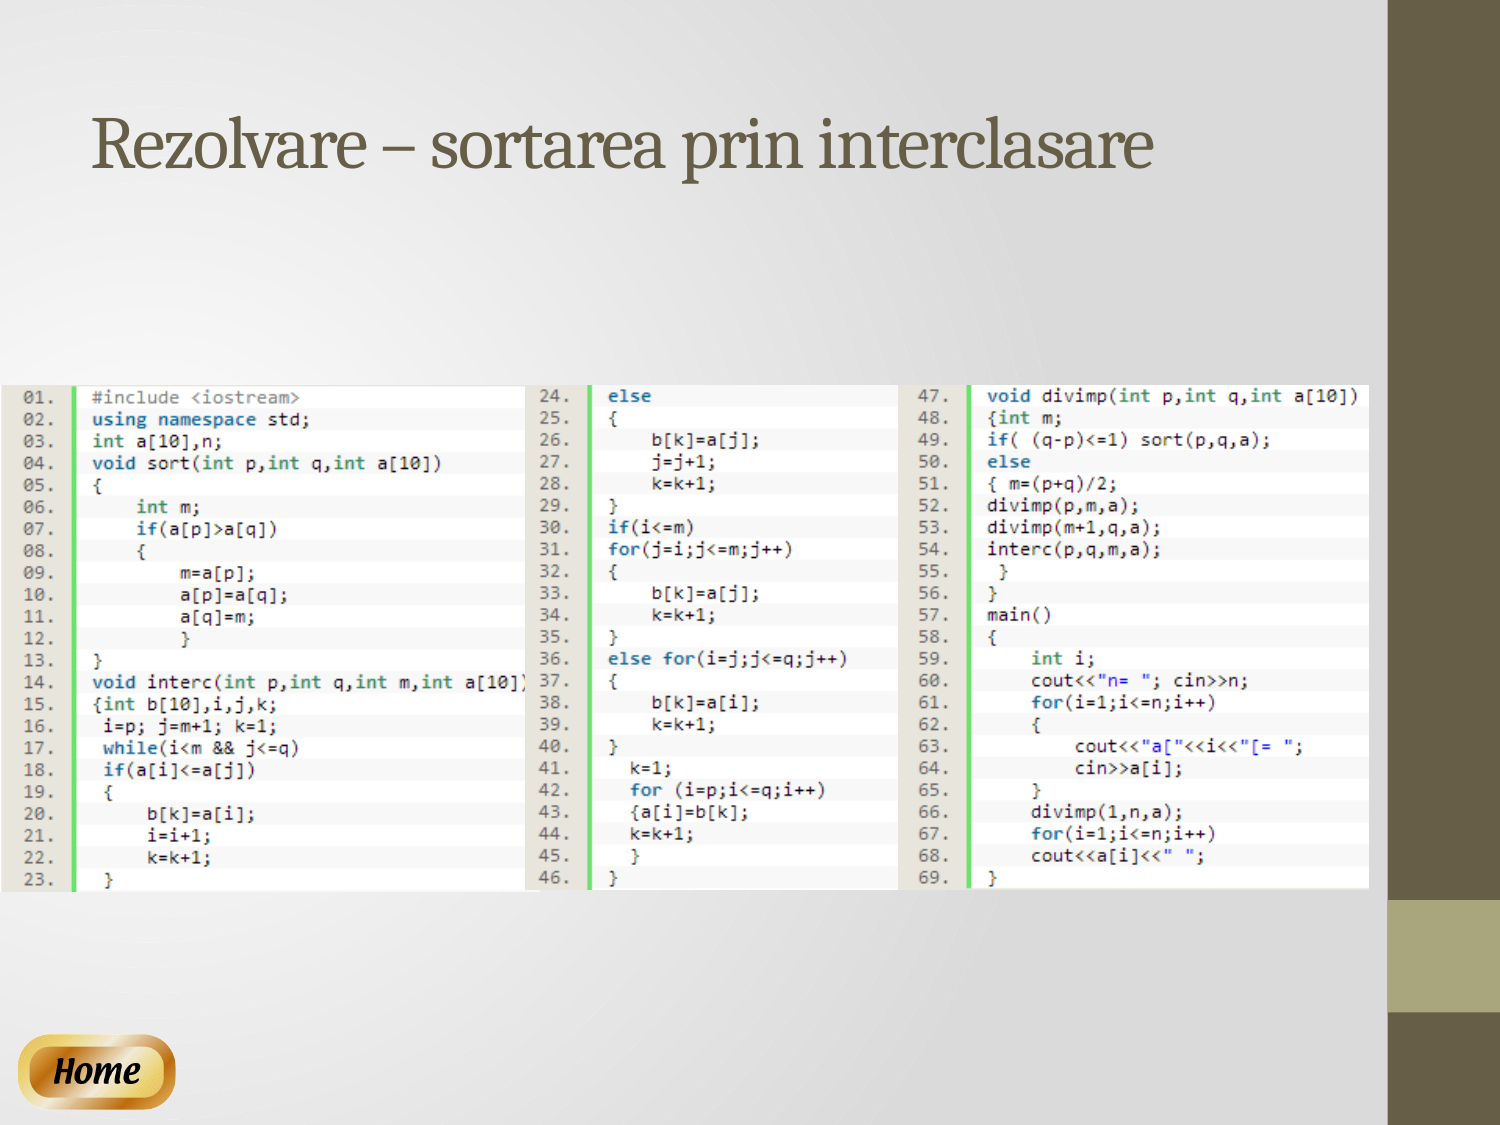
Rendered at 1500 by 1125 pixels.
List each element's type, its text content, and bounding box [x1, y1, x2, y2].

title Rezolvare – sortarea prin interclasare [75, 45, 1325, 233]
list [0, 384, 525, 893]
picture [17, 1034, 176, 1110]
picture [524, 384, 1370, 891]
